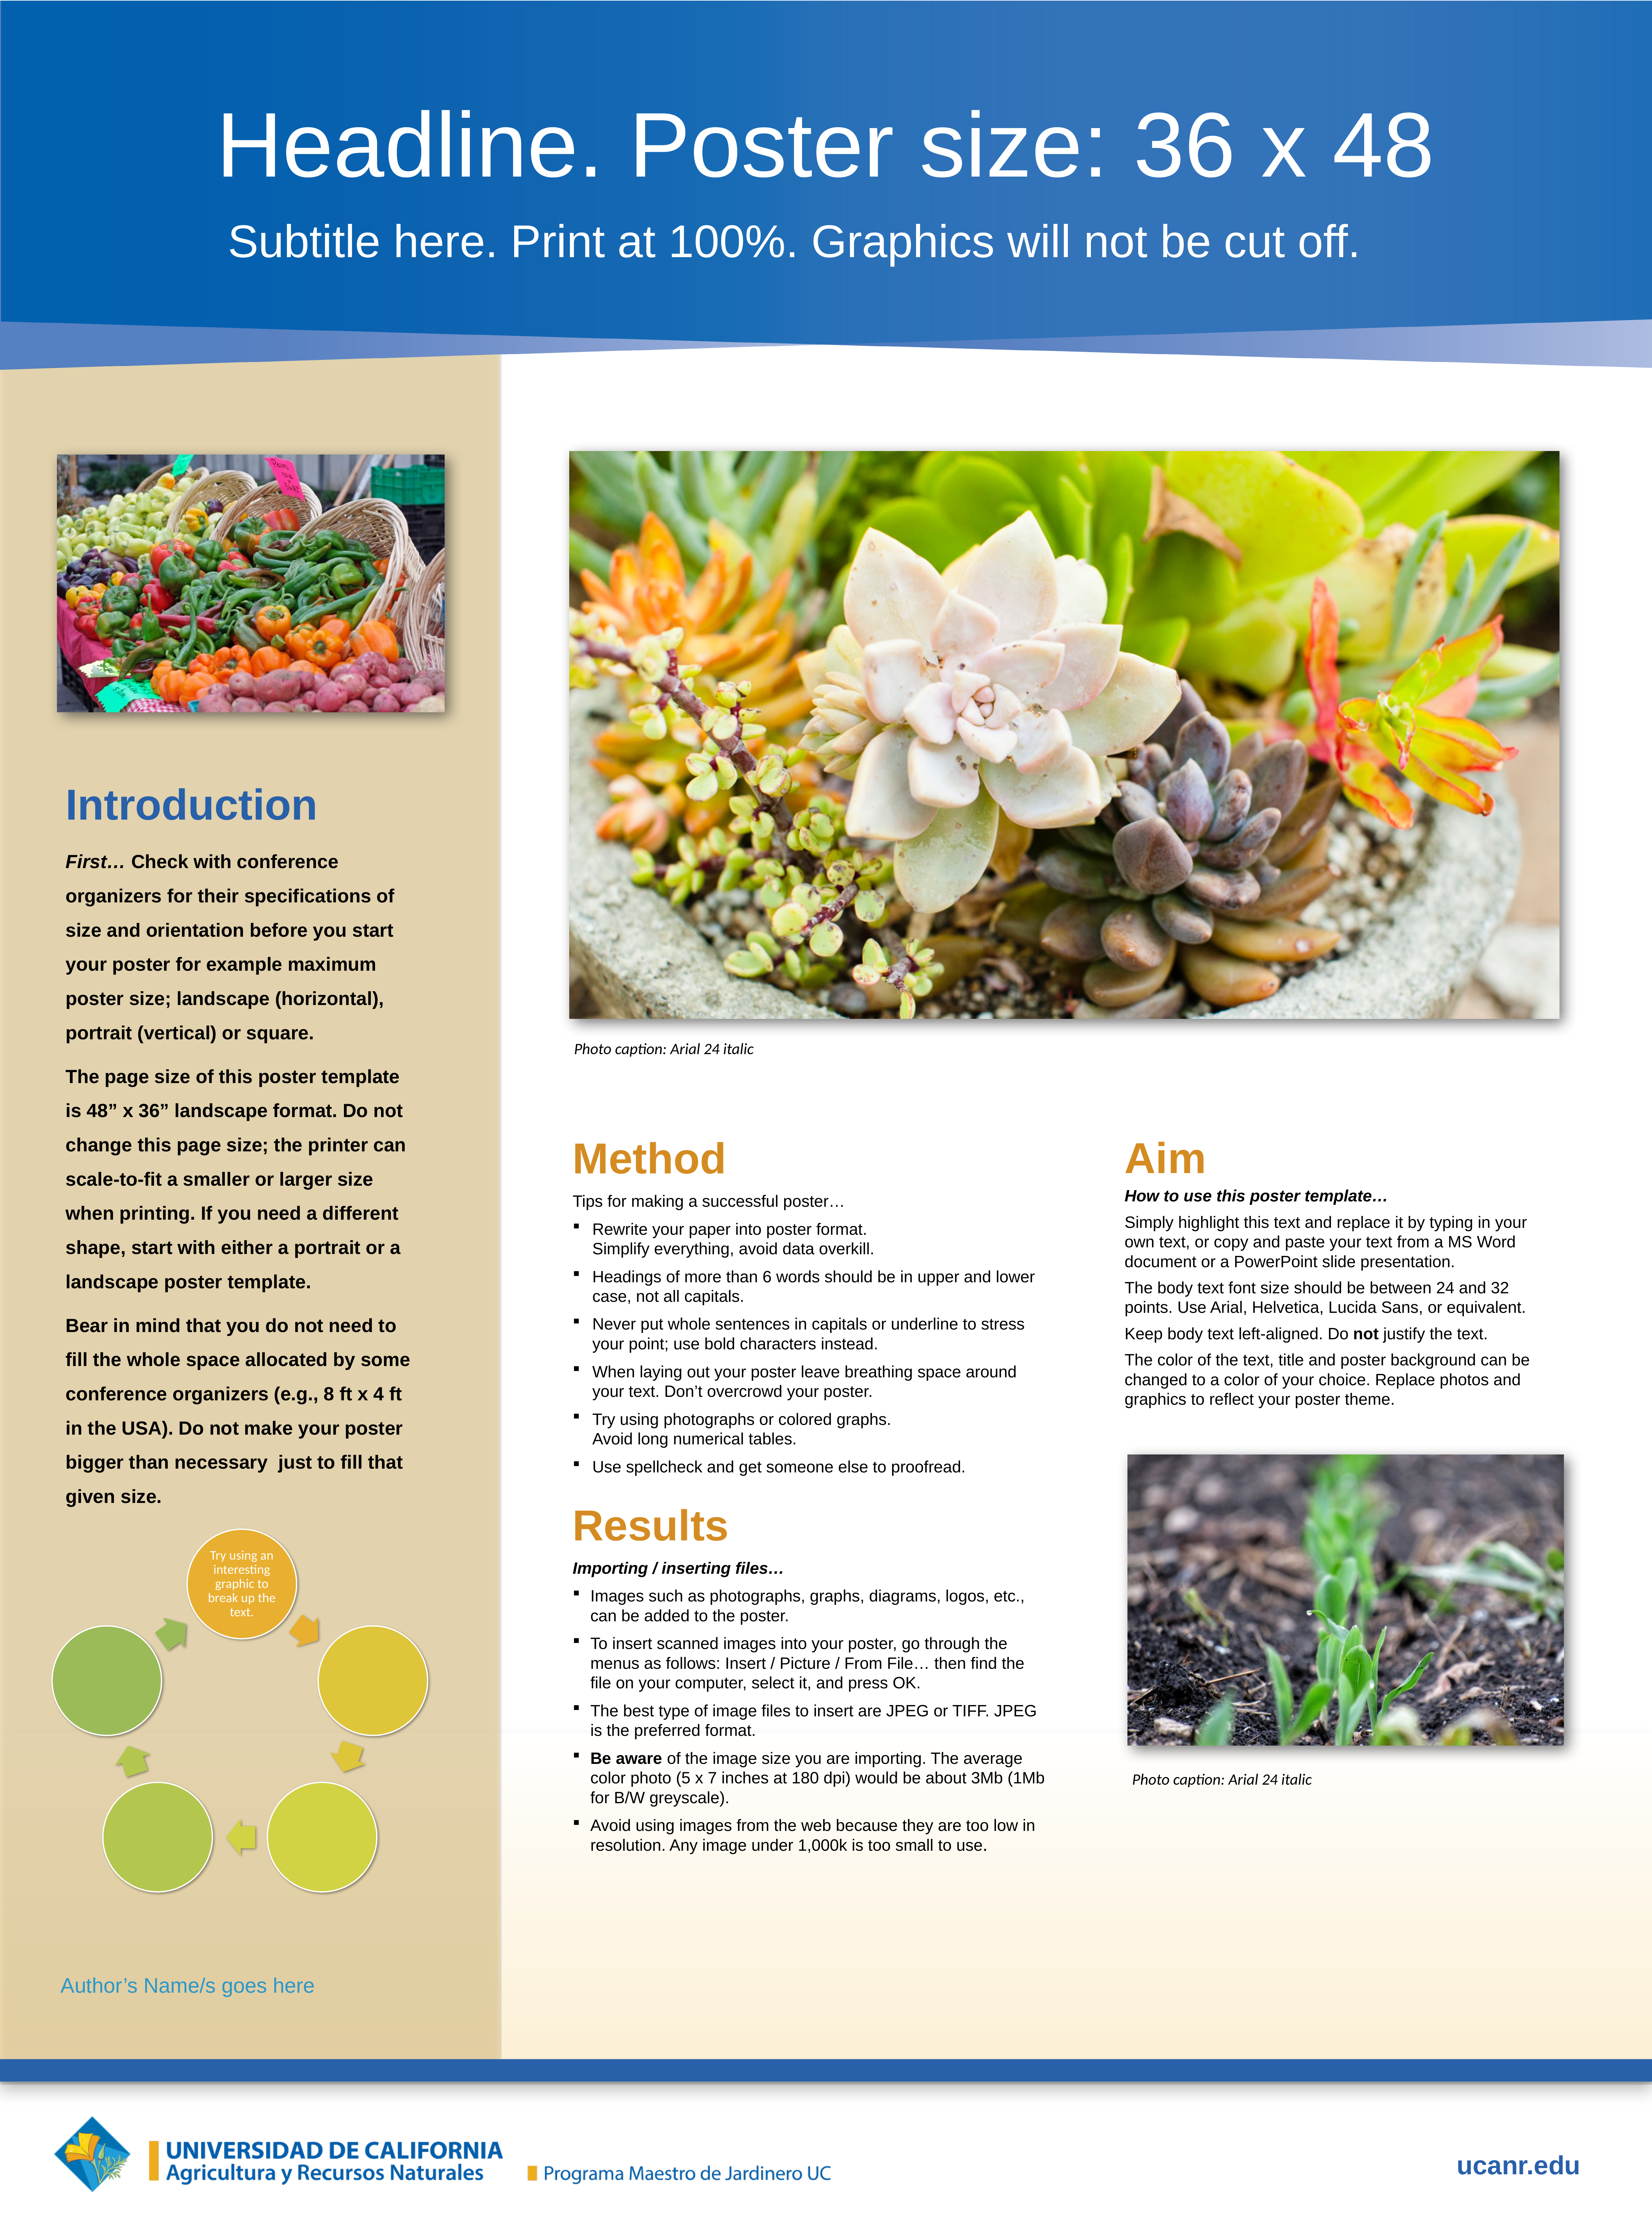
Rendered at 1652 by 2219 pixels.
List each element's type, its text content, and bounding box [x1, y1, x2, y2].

text_box Aim How to use this poster template… Simply highlight this text and replace it by typing in your own text, or copy and paste your text from a MS Word document or a PowerPoint slide presentation. The body text font size should be between 24 and 32 points. Use Arial, Helvetica, Lucida Sans, or equivalent. Keep body text left-aligned. Do not justify the text. The color of the text, title and poster background can be changed to a color of your choice. Replace photos and graphics to reflect your poster theme. [1120, 1127, 1556, 1411]
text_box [52, 1456, 428, 1965]
text_box Method Tips for making a successful poster… Rewrite your paper into poster format. Simplify everything, avoid data overkill. Headings of more than 6 words should be in upper and lower case, not all capitals. Never put whole sentences in capitals or underline to stress your point; use bold characters instead. When laying out your poster leave breathing space around your text. Don’t overcrowd your poster. Try using photographs or colored graphs. Avoid long numerical tables. Use spellcheck and get someone else to proofread. Results Importing / inserting files… Images such as photographs, graphs, diagrams, logos, etc., can be added to the poster. To insert scanned images into your poster, go through the menus as follows: Insert / Picture / From File… then find the file on your computer, select it, and press OK. The best type of image files to insert are JPEG or TIFF. JPEG is the preferred format. Be aware of the image size you are importing. The average color photo (5 x 7 inches at 180 dpi) would be about 3Mb (1Mb for B/W greyscale). Avoid using images from the web because they are too low in resolution. Any image under 1,000k is too small to use. [547, 1104, 1073, 1901]
text_box Author’s Name/s goes here [42, 1953, 445, 2019]
text_box Photo caption: Arial 24 italic [569, 1036, 1538, 1060]
picture [0, 1, 1652, 382]
text_box Introduction First… Check with conference organizers for their specifications of size and orientation before you start your poster for example maximum poster size; landscape (horizontal), portrait (vertical) or square. The page size of this poster template is 48” x 36” landscape format. Do not change this page size; the printer can scale-to-fit a smaller or larger size when printing. If you need a different shape, start with either a portrait or a landscape poster template. Bear in mind that you do not need to fill the whole space allocated by some conference organizers (e.g., 8 ft x 4 ft in the USA). Do not make your poster bigger than necessary just to fill that given size. [41, 738, 445, 1545]
text_box Photo caption: Arial 24 italic [1127, 1766, 1652, 1790]
subtitle Subtitle here. Print at 100%. Graphics will not be cut off. [114, 200, 1488, 310]
title Headline. Poster size: 36 x 48 [89, 45, 1563, 249]
picture [57, 455, 445, 712]
picture [31, 2084, 924, 2219]
picture [569, 451, 1559, 1019]
picture [1127, 1454, 1564, 1746]
